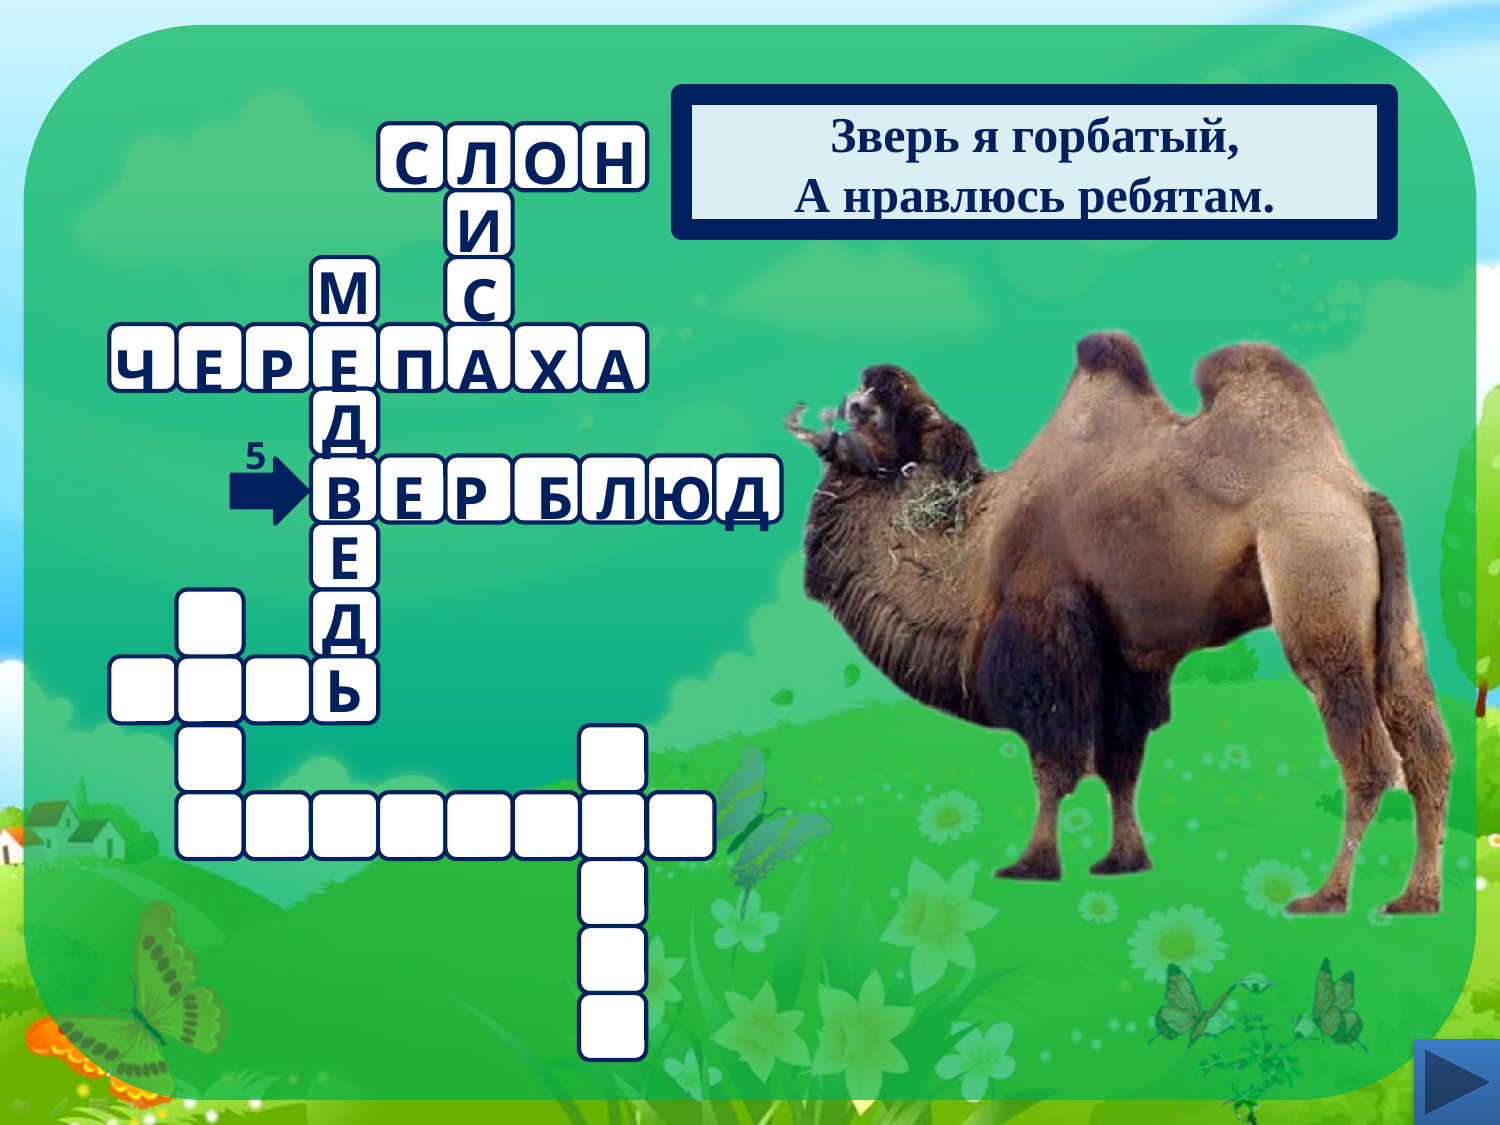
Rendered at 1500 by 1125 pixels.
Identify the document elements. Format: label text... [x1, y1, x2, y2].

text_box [227, 424, 309, 525]
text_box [109, 123, 782, 1061]
picture [0, 0, 1500, 1125]
text_box [1414, 1039, 1500, 1125]
text_box Зверь я горбатый, А нравлюсь ребятам. [681, 94, 1388, 230]
